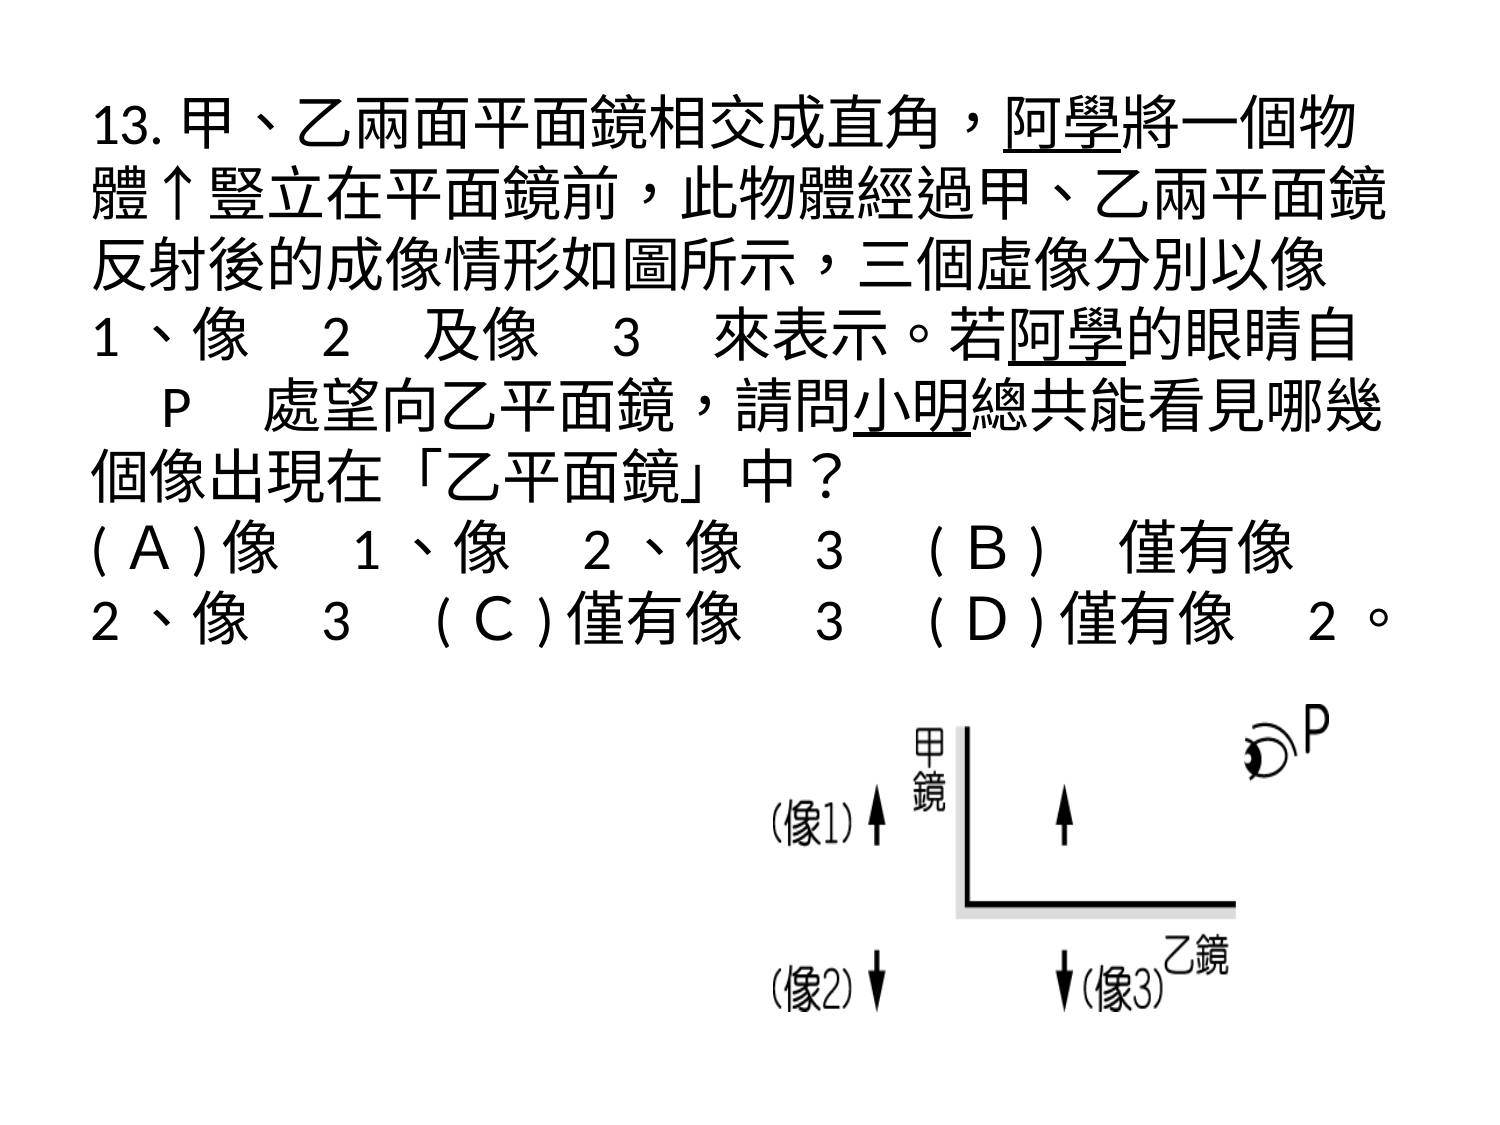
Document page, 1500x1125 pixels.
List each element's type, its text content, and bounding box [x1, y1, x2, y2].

picture [773, 703, 1330, 1012]
title 13.甲、乙兩面平面鏡相交成直角，阿學將一個物體↑豎立在平面鏡前，此物體經過甲、乙兩平面鏡反射後的成像情形如圖所示，三個虛像分別以像 1、像 2 及像 3 來表示。若阿學的眼睛自 P 處望向乙平面鏡，請問小明總共能看見哪幾個像出現在「乙平面鏡」中？ (Ａ)像 1、像 2、像 3 (Ｂ) 僅有像 2、像 3 (Ｃ)僅有像 3 (Ｄ)僅有像 2。 [75, 45, 1425, 787]
